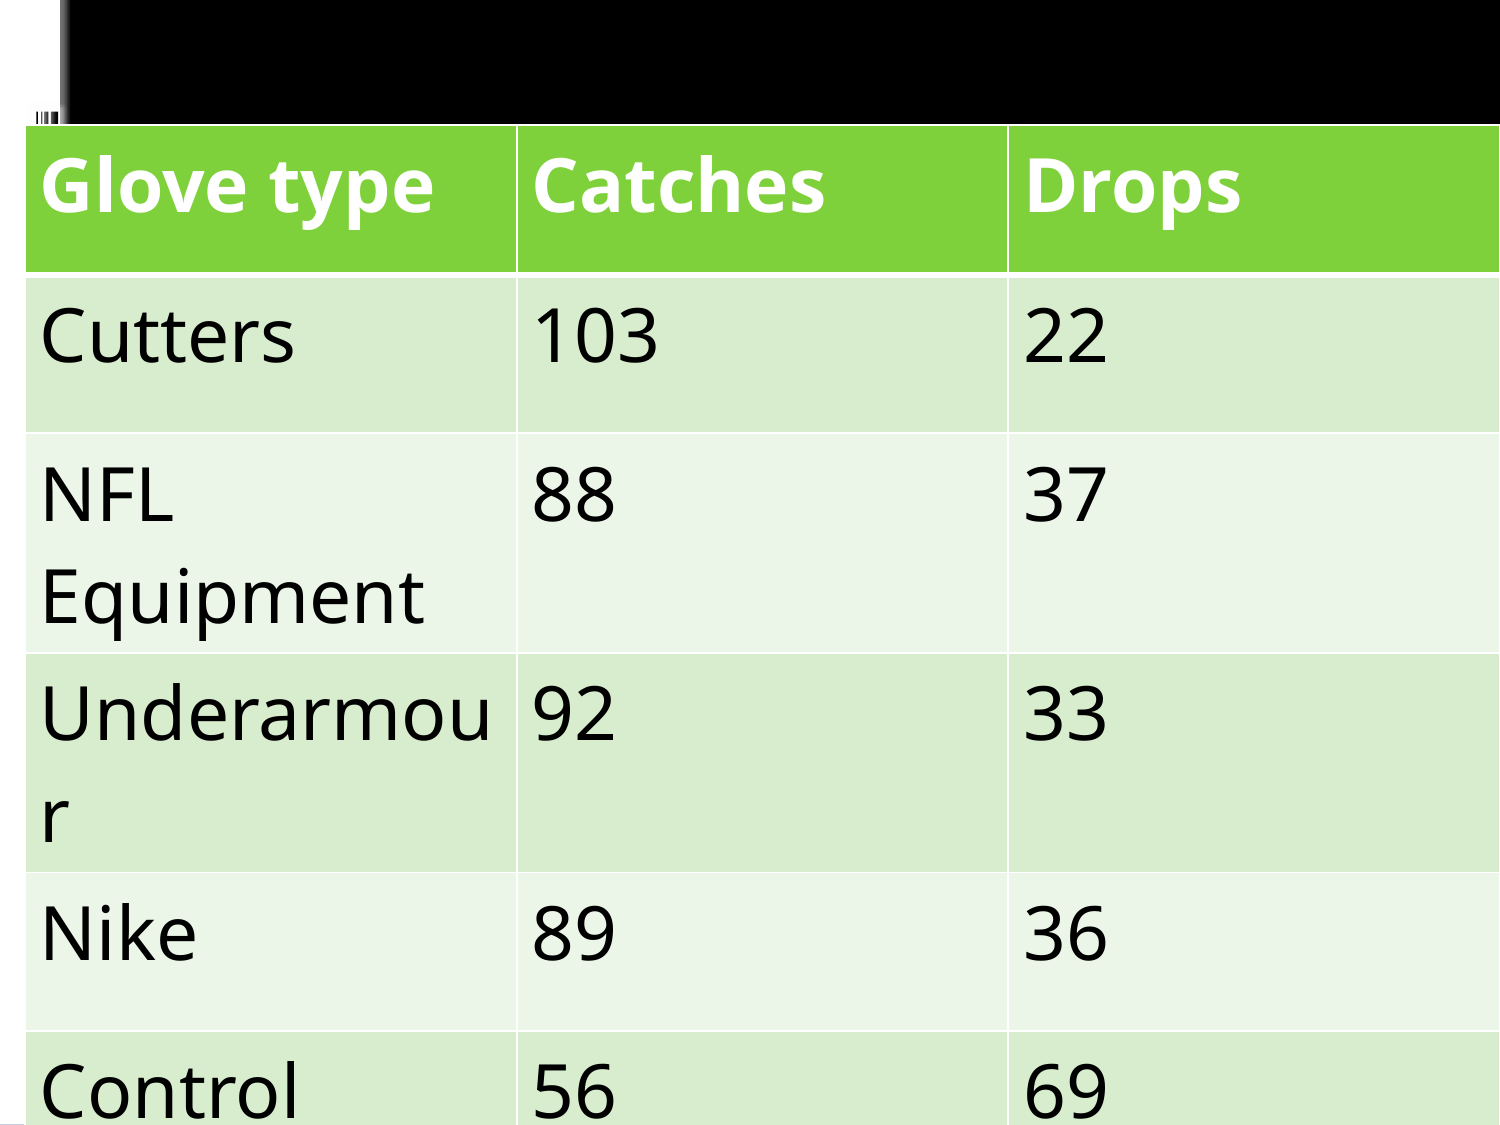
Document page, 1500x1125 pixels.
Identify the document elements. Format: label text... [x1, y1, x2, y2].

table_cell Nike [26, 873, 516, 1030]
table_header Catches [518, 126, 1007, 272]
table_cell 89 [518, 873, 1007, 1030]
table_cell Cutters [26, 278, 516, 432]
table_header Glove type [26, 126, 516, 272]
table_cell 88 [518, 434, 1007, 652]
table_cell 92 [518, 654, 1007, 872]
table_cell Control [26, 1032, 516, 1125]
table_cell 22 [1009, 278, 1499, 432]
table_cell 69 [1009, 1032, 1499, 1125]
table_cell 36 [1009, 873, 1499, 1030]
table_cell 33 [1009, 654, 1499, 872]
table_cell 56 [518, 1032, 1007, 1125]
table_cell 37 [1009, 434, 1499, 652]
table_cell Underarmour [26, 654, 516, 872]
table_cell NFL Equipment [26, 434, 516, 652]
table_header Drops [1009, 126, 1499, 272]
table_cell 103 [518, 278, 1007, 432]
